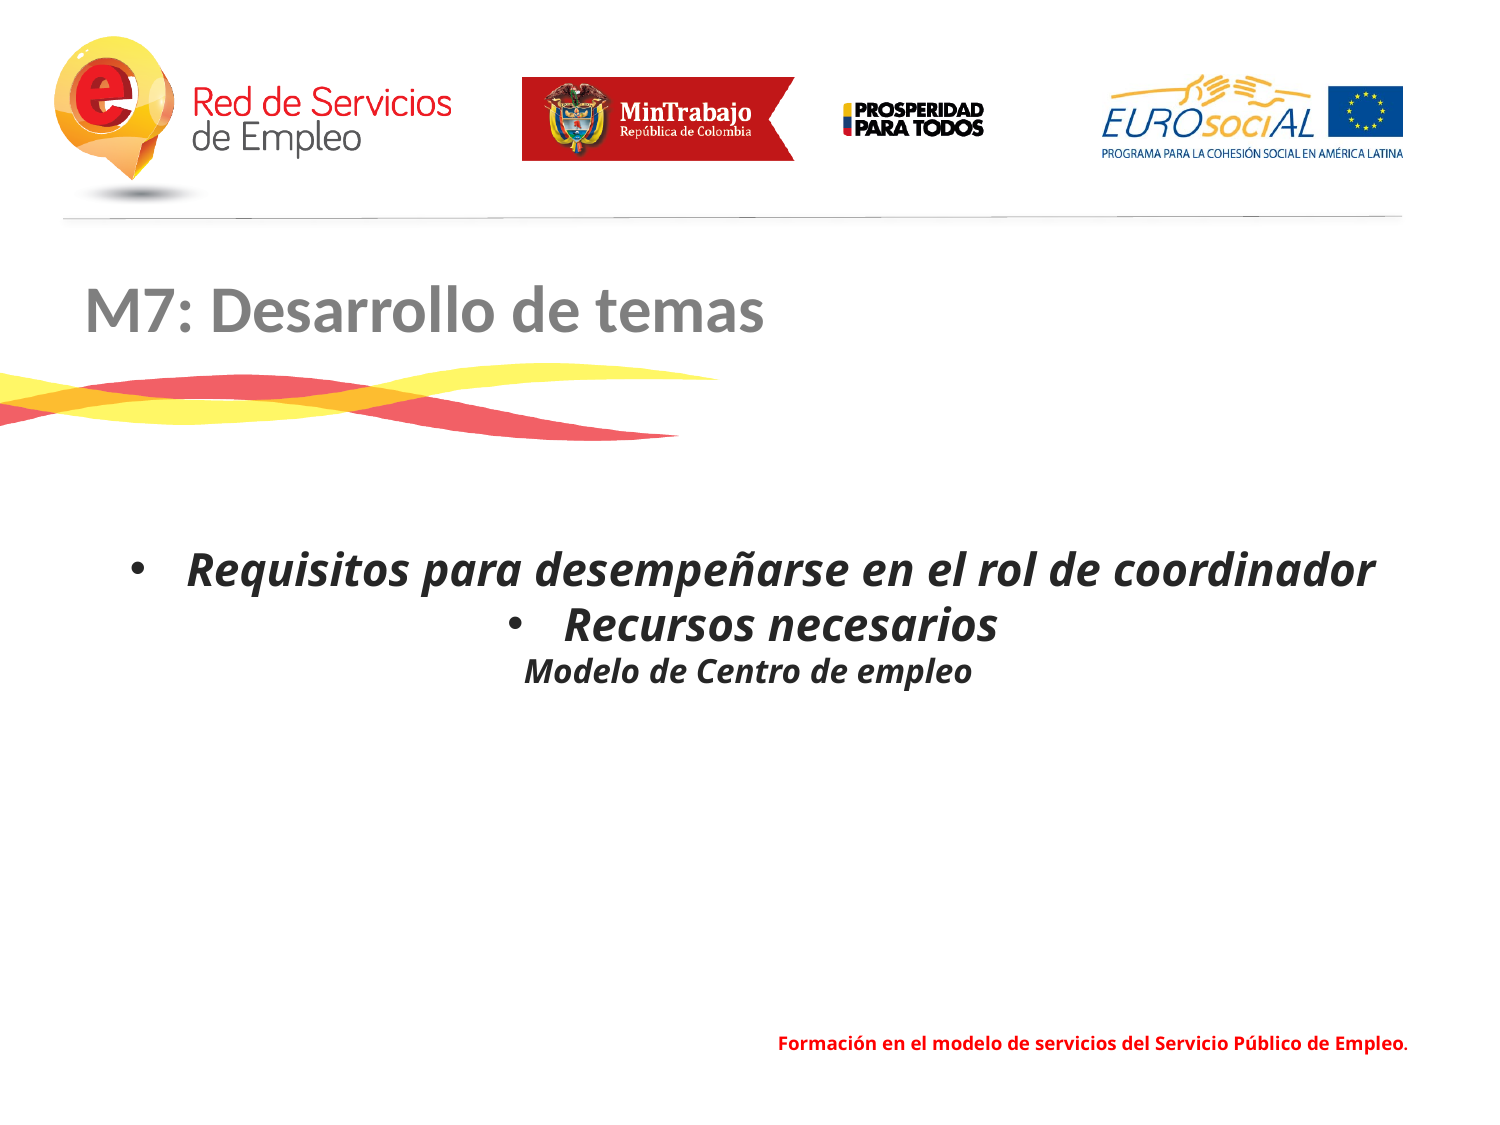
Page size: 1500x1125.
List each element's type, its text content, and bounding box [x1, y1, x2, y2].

picture [0, 358, 721, 441]
picture [54, 35, 452, 205]
title Formación en el modelo de servicios del Servicio Público de Empleo. [720, 999, 1471, 1088]
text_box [62, 215, 1403, 220]
text_box Requisitos para desempeñarse en el rol de coordinador Recursos necesarios Modelo de Centro de empleo [35, 532, 1471, 698]
picture [521, 77, 987, 162]
text_box M7: Desarrollo de temas [70, 258, 1202, 353]
picture [1102, 74, 1403, 158]
